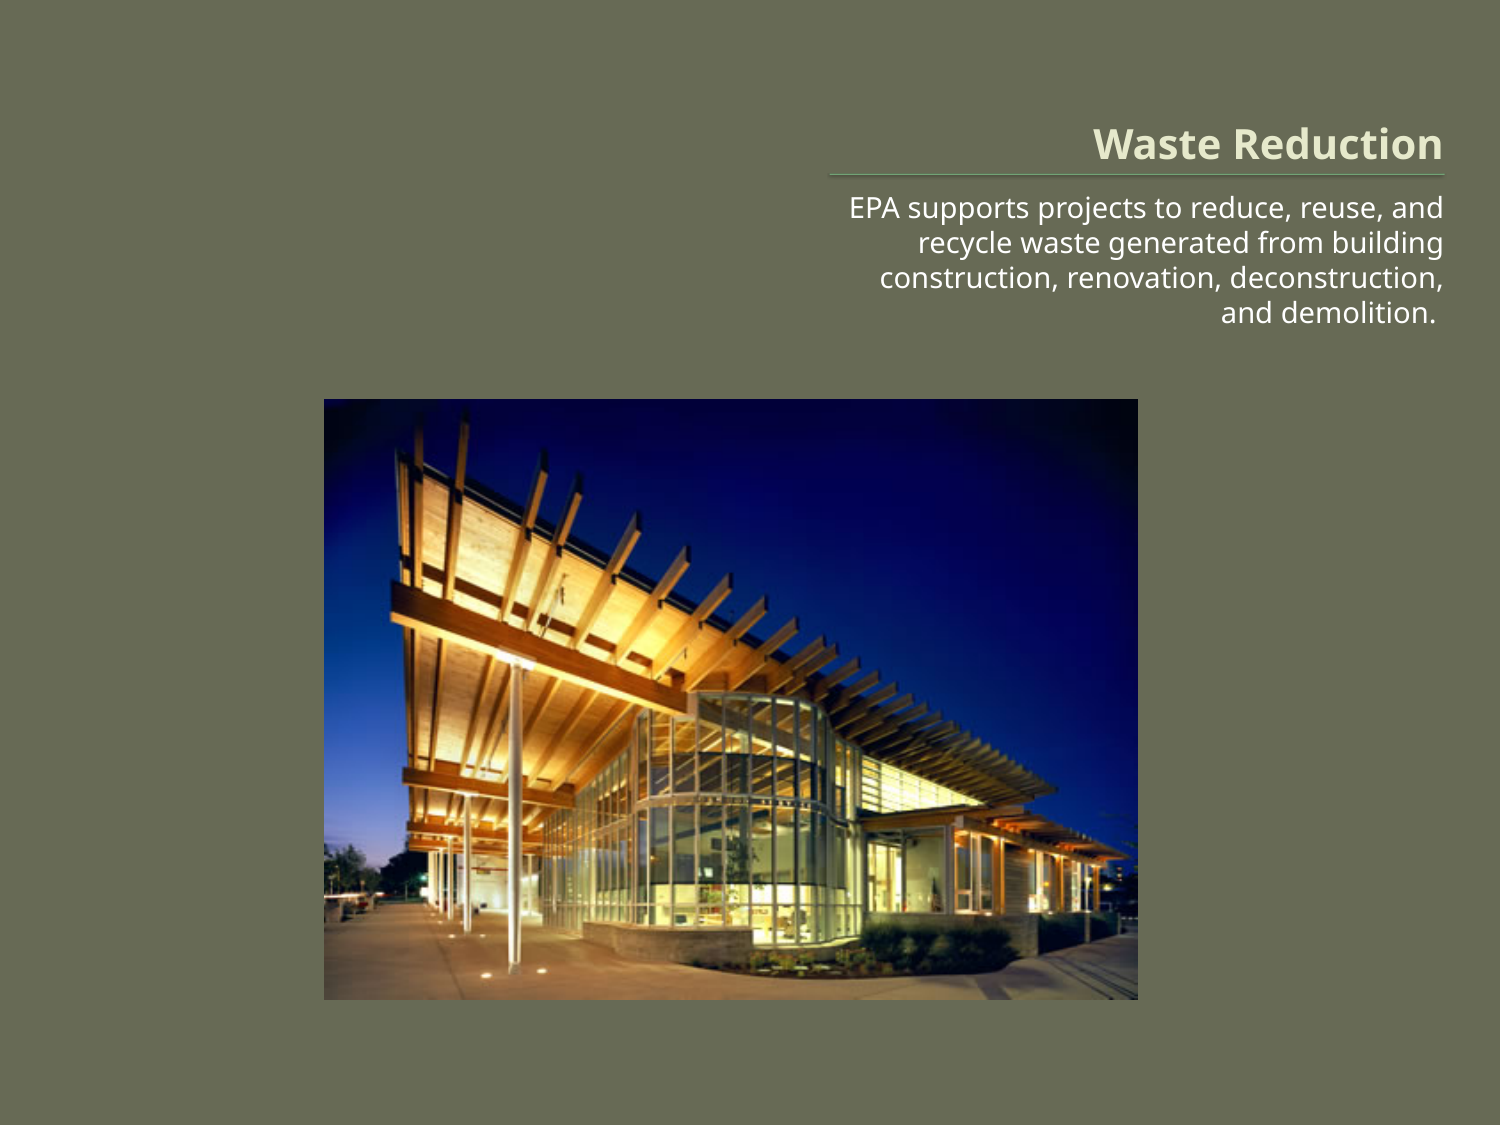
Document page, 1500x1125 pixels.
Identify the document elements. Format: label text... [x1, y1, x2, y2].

list EPA supports projects to reduce, reuse, and recycle waste generated from building construction, renovation, deconstruction, and demolition. [814, 181, 1460, 357]
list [324, 399, 1138, 1001]
title Waste Reduction [814, 50, 1460, 175]
